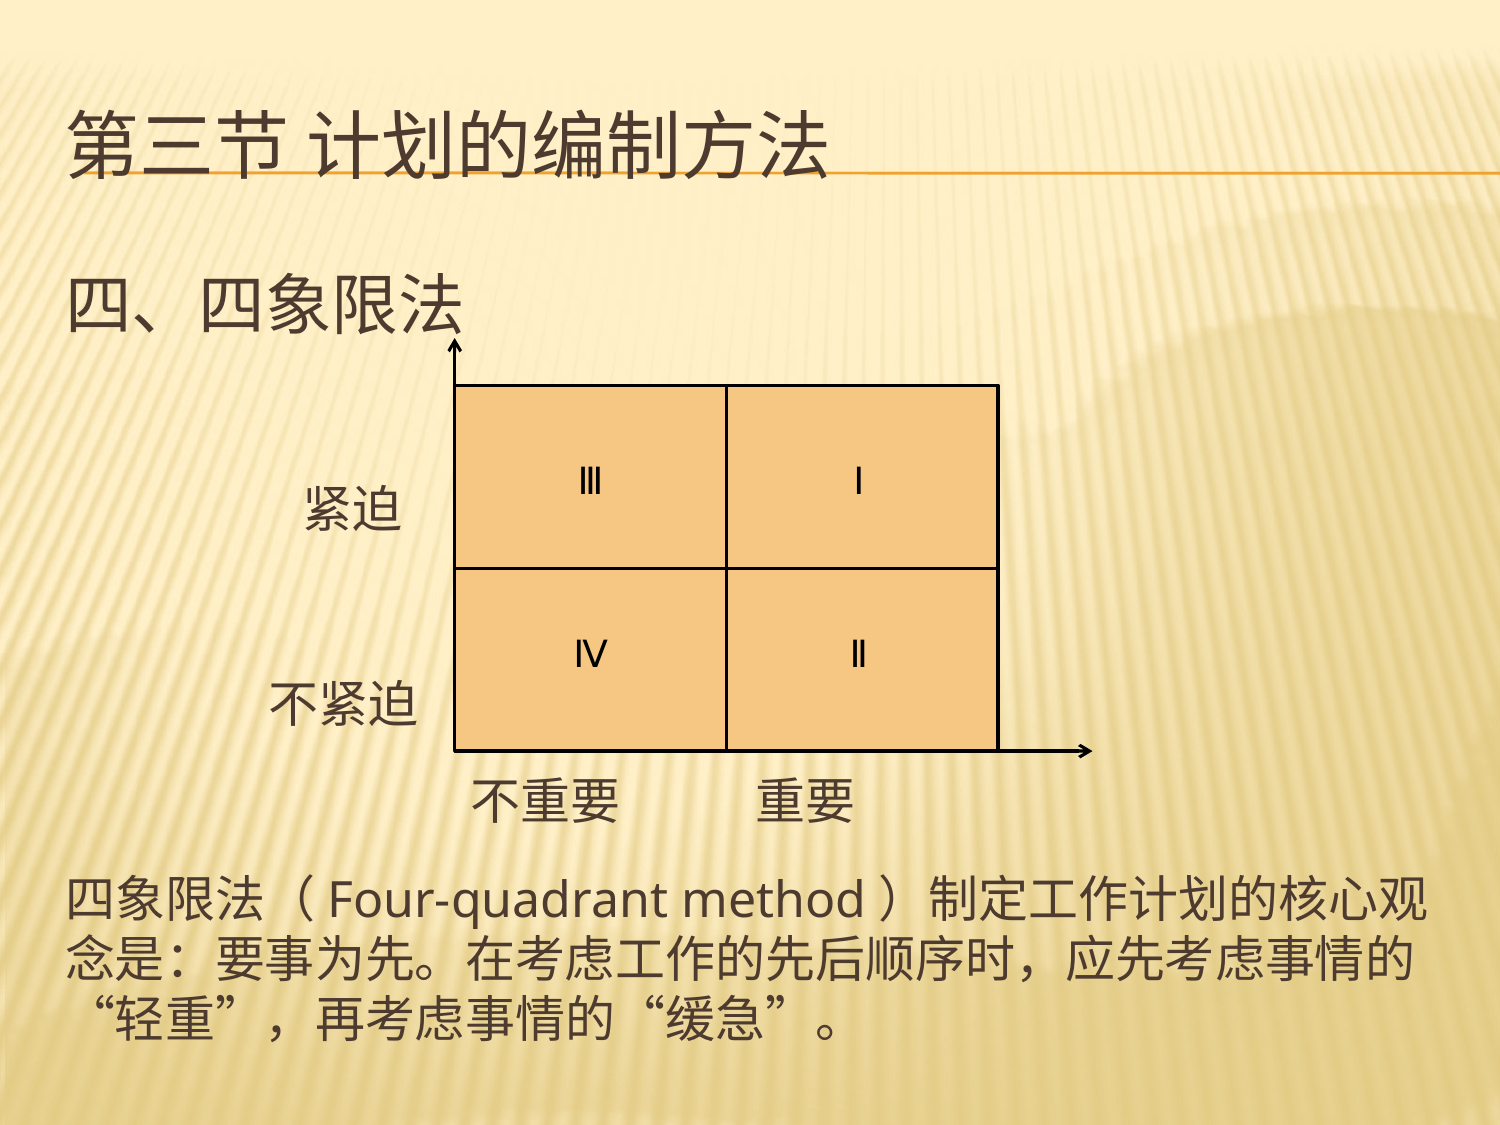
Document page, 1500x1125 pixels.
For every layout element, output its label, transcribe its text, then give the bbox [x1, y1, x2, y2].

text_box Ⅰ [805, 449, 912, 510]
text_box Ⅲ [537, 449, 644, 510]
text_box [462, 383, 1000, 750]
text_box Ⅱ [805, 623, 912, 683]
title 第三节 计划的编制方法 [50, 75, 1475, 213]
list 四、四象限法 紧迫 不紧迫 不重要 重要 四象限法（Four-quadrant method）制定工作计划的核心观念是：要事为先。在考虑工作的先后顺序时，应先考虑事情的“轻重”，再考虑事情的“缓急”。 [49, 254, 1476, 998]
text_box Ⅳ [537, 623, 644, 683]
